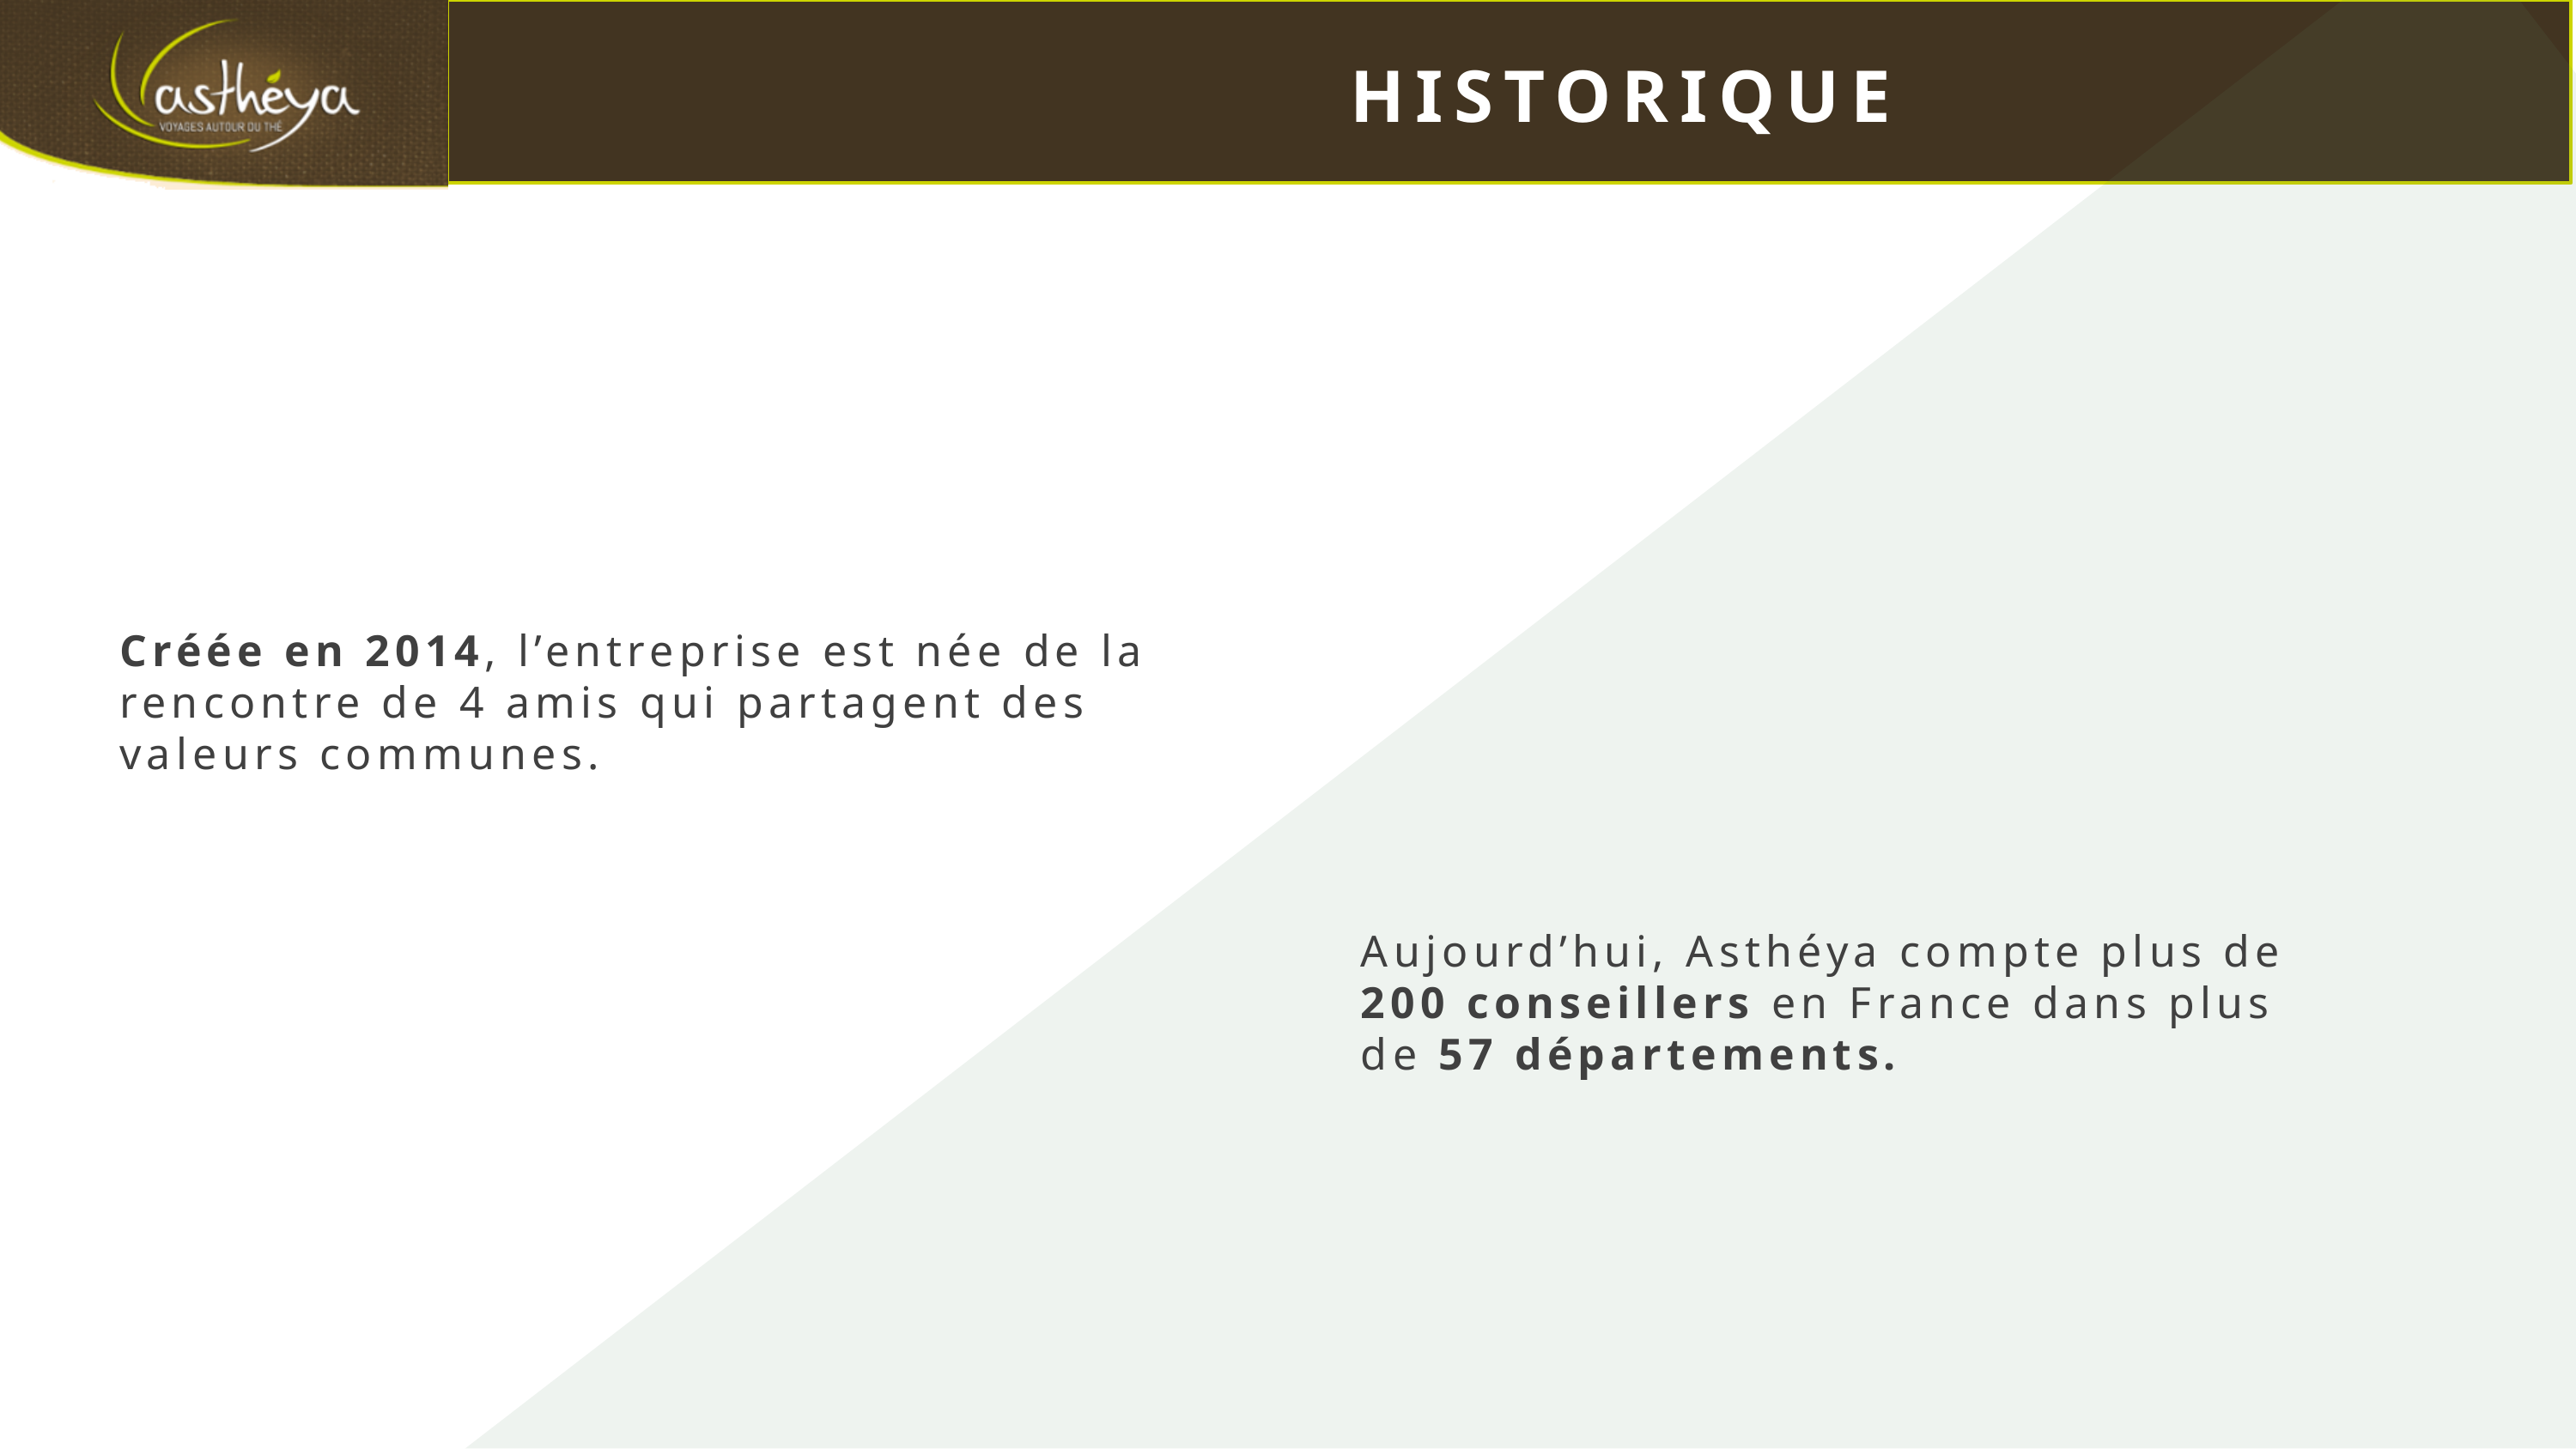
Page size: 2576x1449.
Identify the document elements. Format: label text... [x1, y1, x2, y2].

text_box [465, 0, 2576, 1449]
picture [0, 0, 448, 190]
text_box Créée en 2014, l’entreprise est née de la rencontre de 4 amis qui partagent des valeurs communes. [68, 621, 1260, 779]
text_box Aujourd’hui, Asthéya compte plus de 200 conseillers en France dans plus de 57 départements. [1348, 917, 2340, 1085]
text_box HISTORIQUE [1348, 48, 2115, 136]
